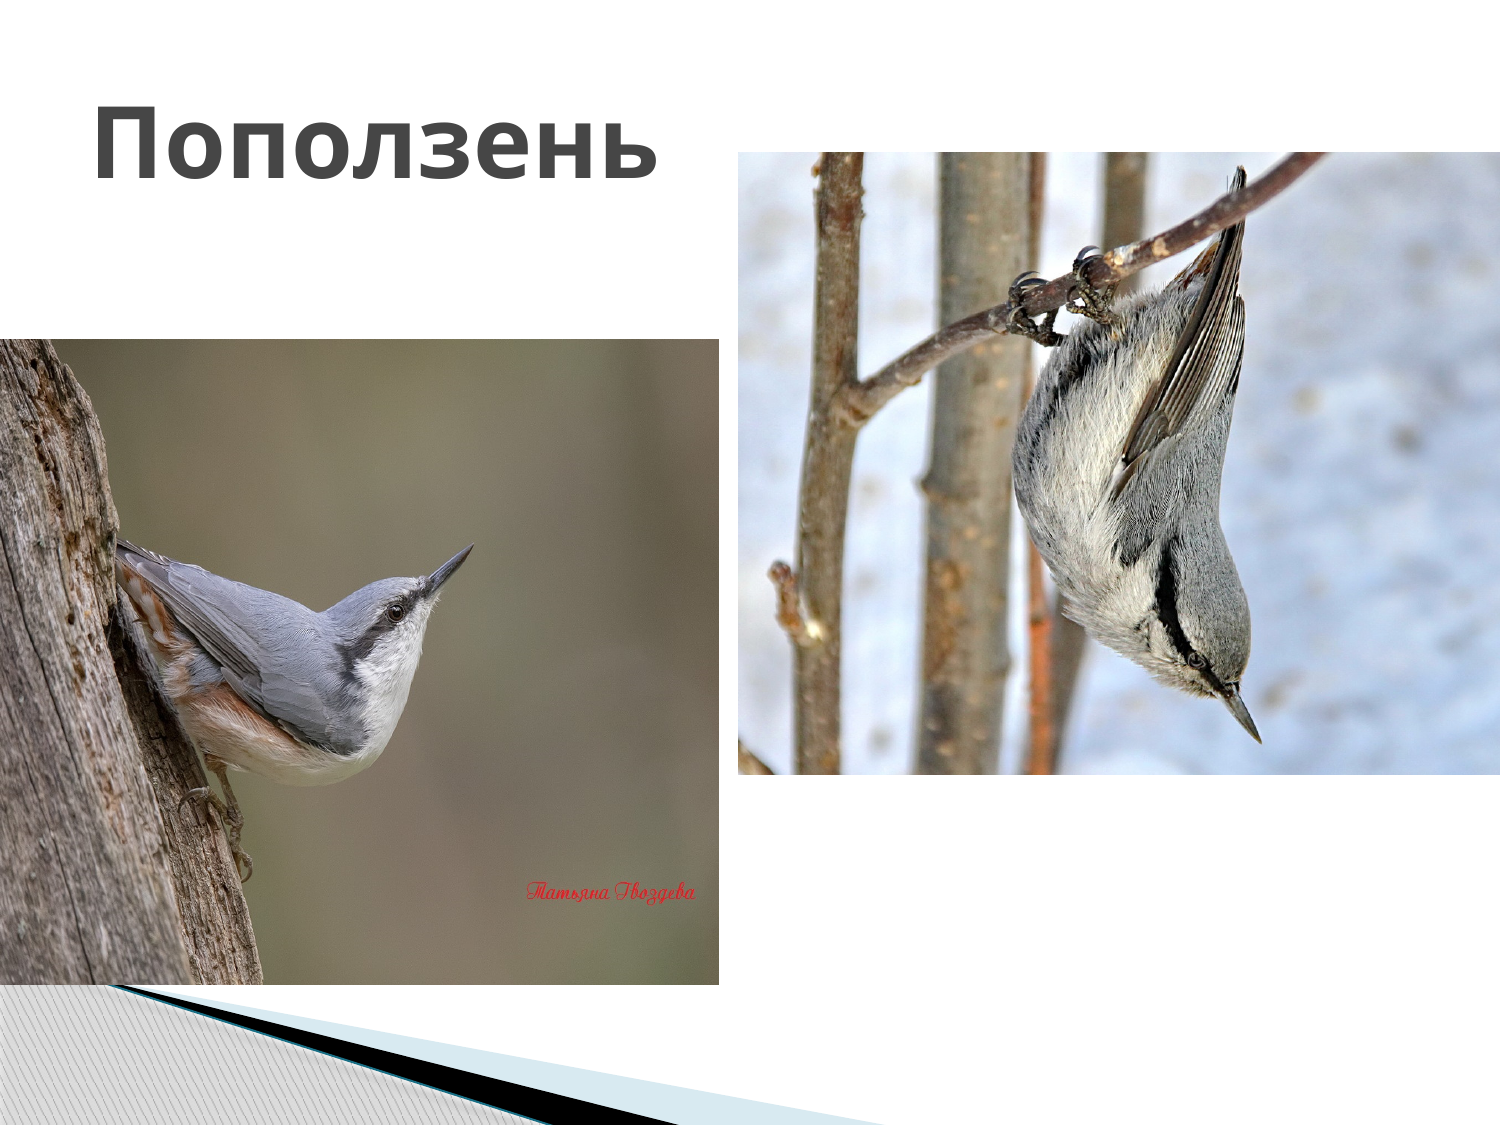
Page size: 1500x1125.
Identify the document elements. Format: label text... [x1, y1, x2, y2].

picture [0, 339, 719, 985]
picture [737, 152, 1500, 775]
title Поползень [75, 45, 1425, 233]
